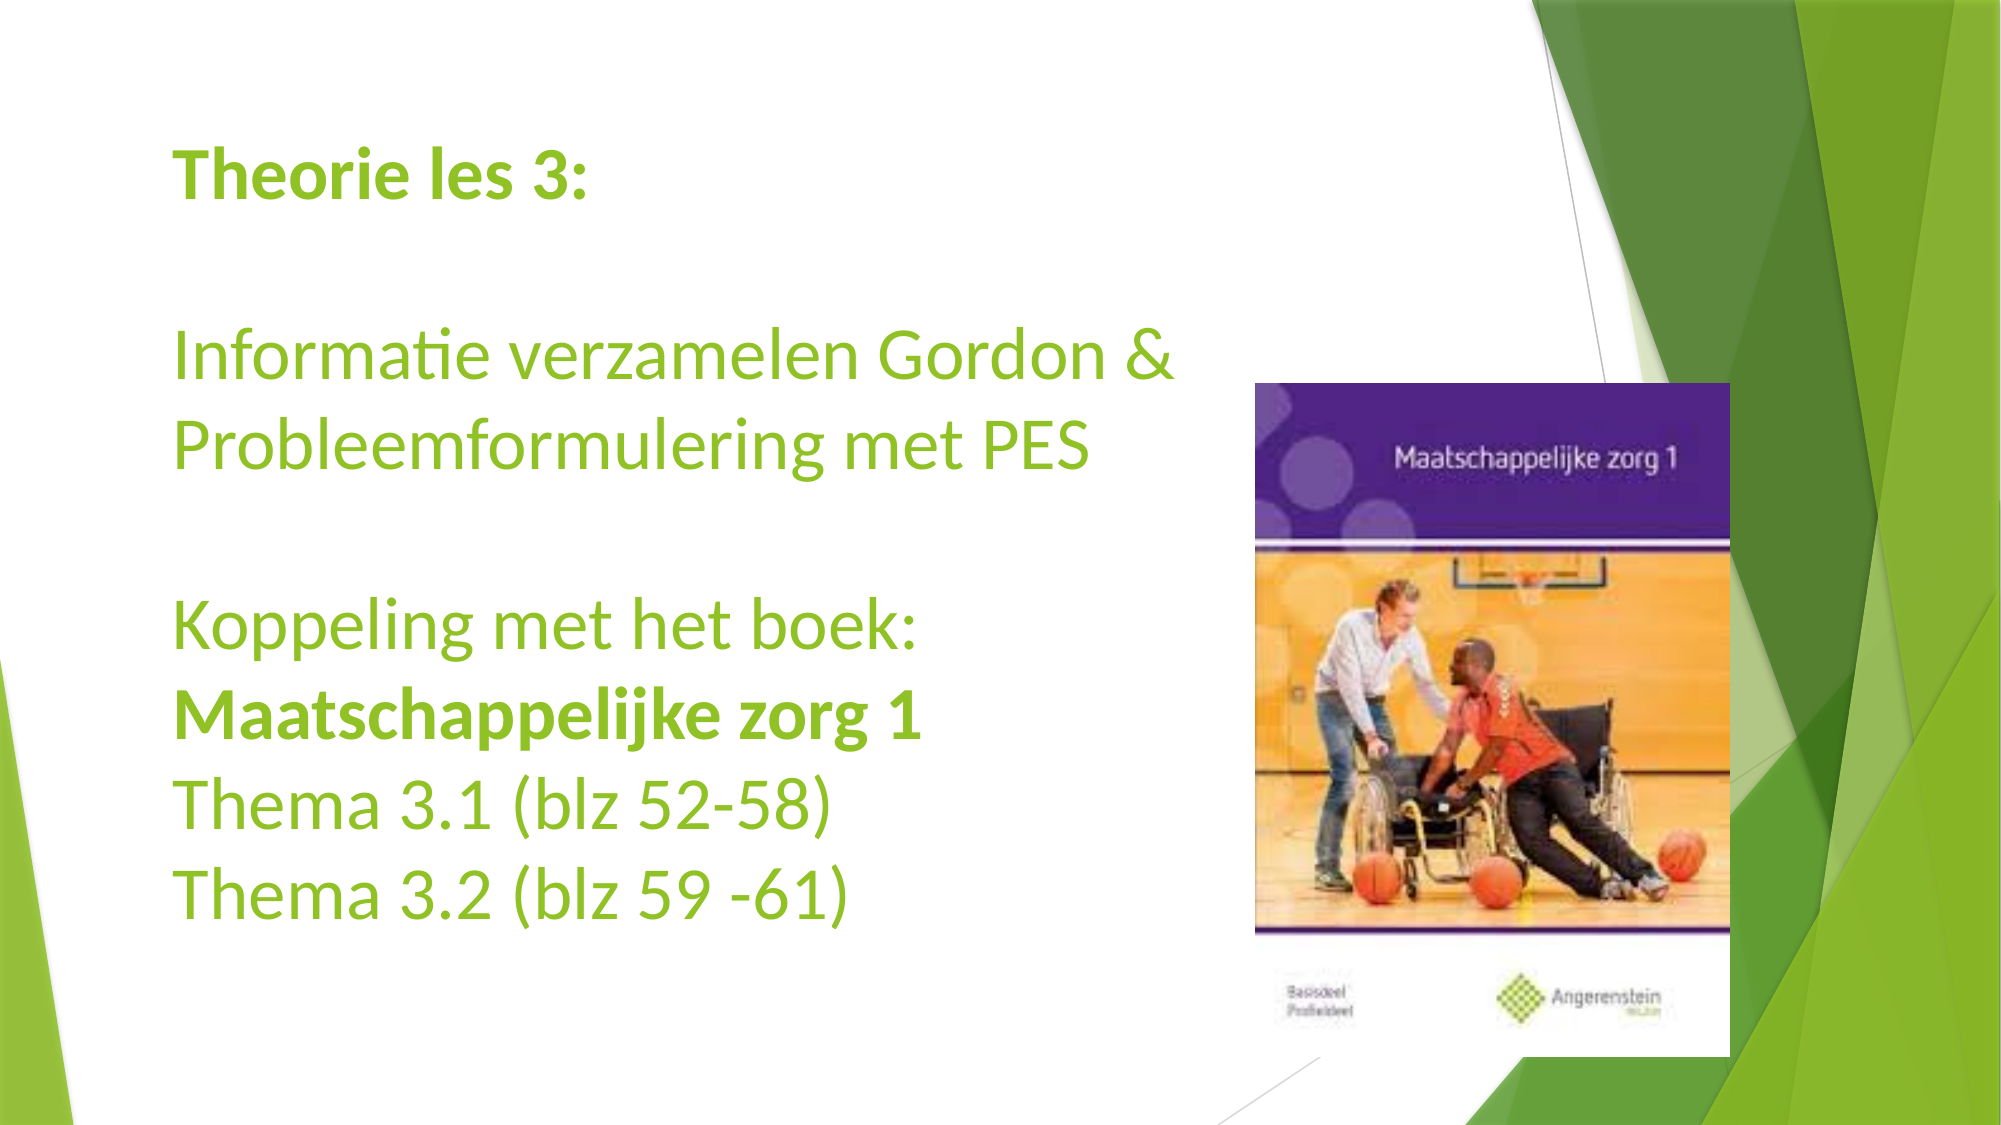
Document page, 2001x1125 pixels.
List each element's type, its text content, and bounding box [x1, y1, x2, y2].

picture [1254, 382, 1730, 1058]
text_box Theorie les 3: Informatie verzamelen Gordon & Probleemformulering met PES Koppeling met het boek: Maatschappelijke zorg 1 Thema 3.1 (blz 52-58) Thema 3.2 (blz 59 -61) [158, 116, 1439, 942]
title [136, 45, 1547, 262]
